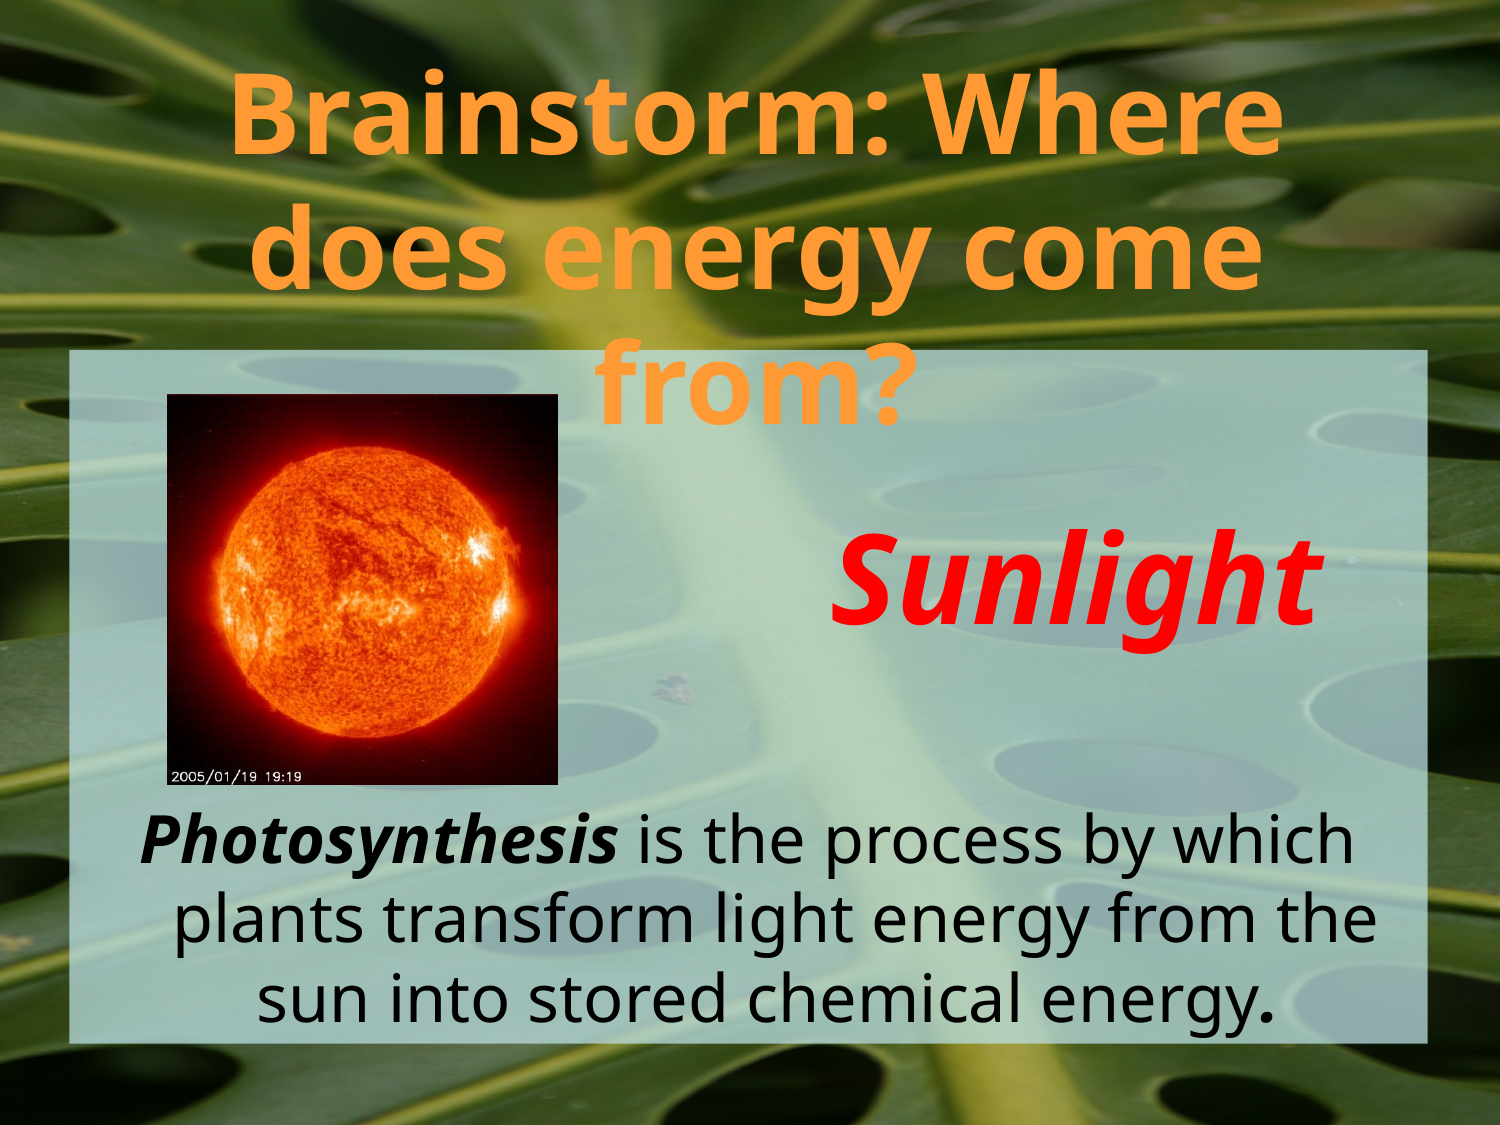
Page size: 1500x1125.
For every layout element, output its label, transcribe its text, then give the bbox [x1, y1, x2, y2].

text_box Brainstorm: Where does energy come from? [72, 34, 1442, 455]
text_box Sunlight Photosynthesis is the process by which plants transform light energy from the sun into stored chemical energy. [69, 349, 1428, 1044]
picture [0, 0, 1500, 1125]
